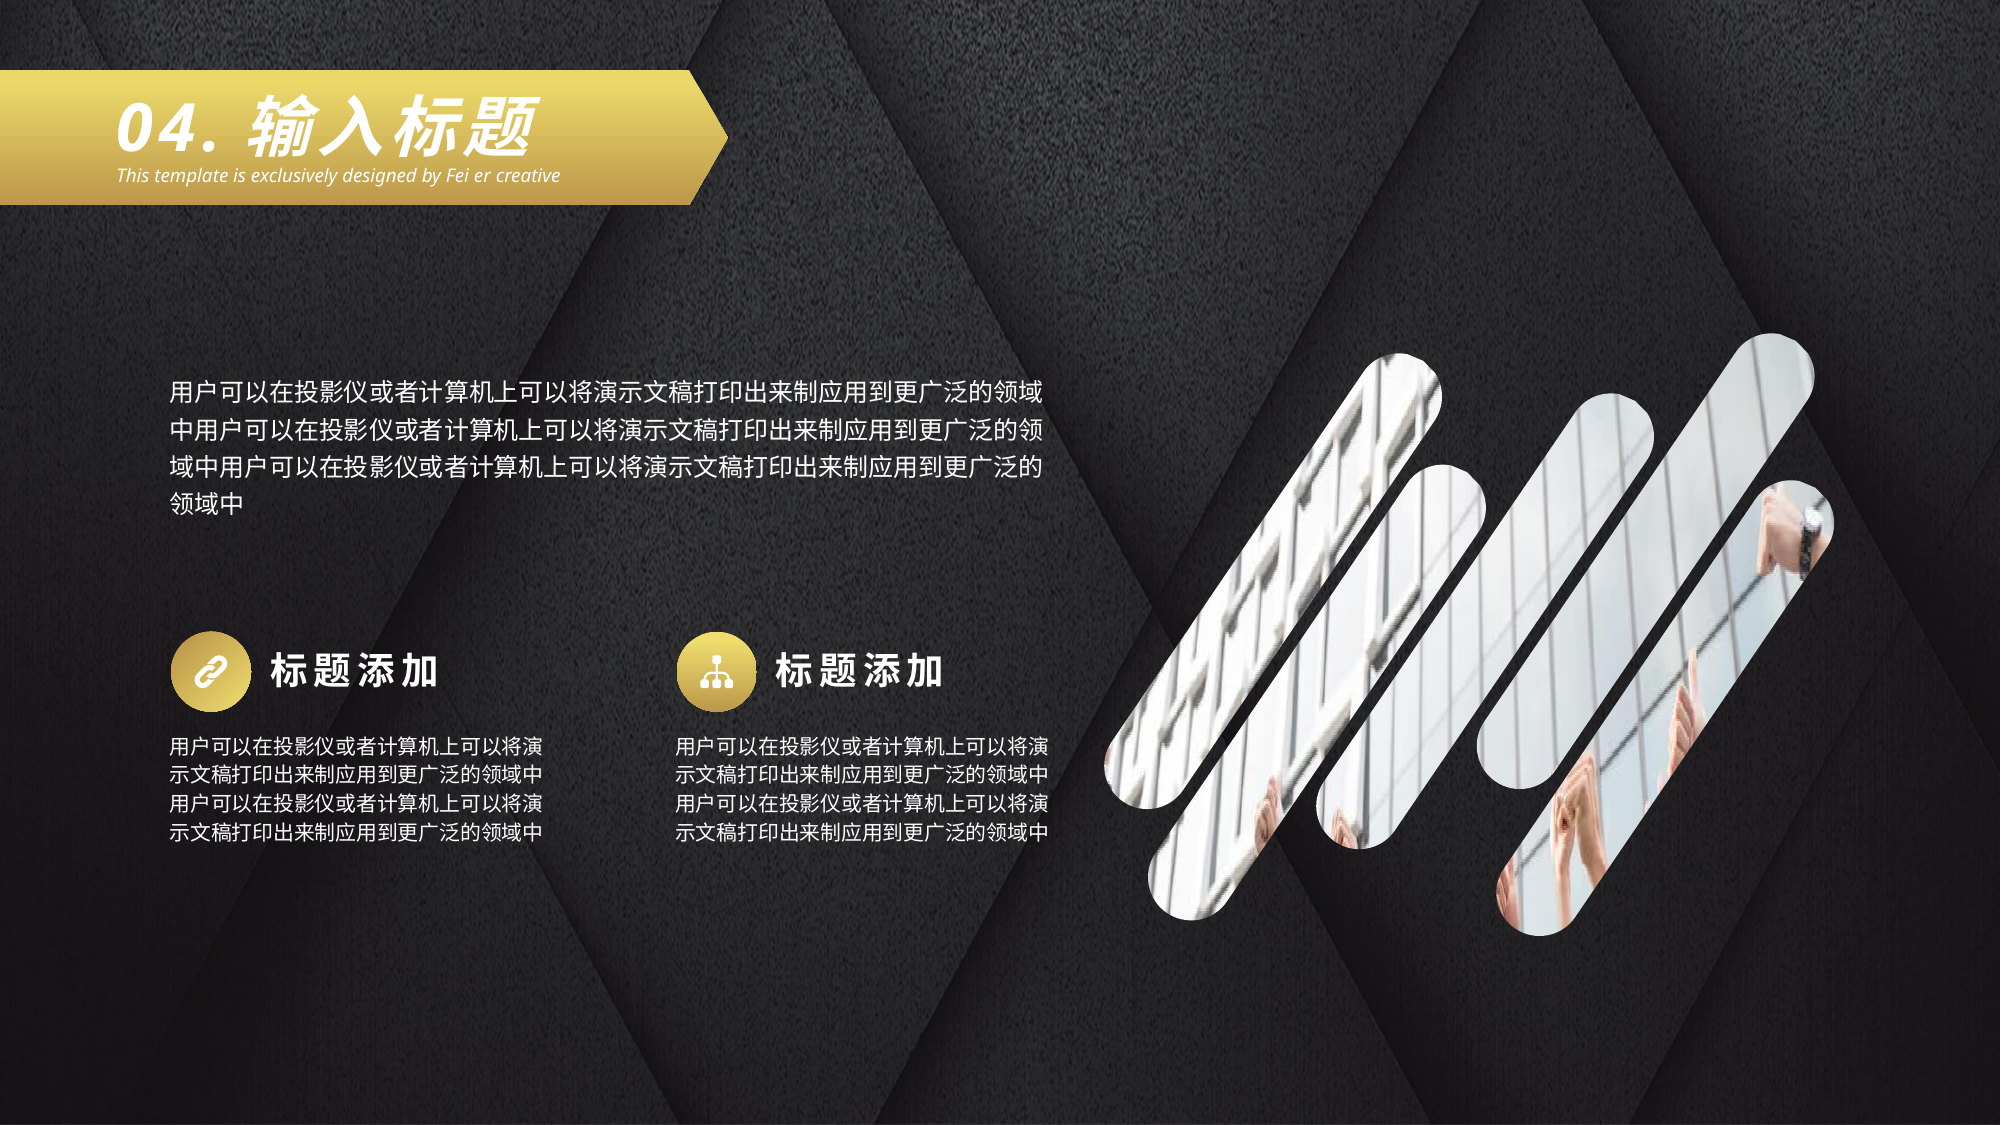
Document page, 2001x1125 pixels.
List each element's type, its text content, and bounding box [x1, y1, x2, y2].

text_box [1147, 463, 1487, 922]
text_box 用户可以在投影仪或者计算机上可以将演示文稿打印出来制应用到更广泛的领域中用户可以在投影仪或者计算机上可以将演示文稿打印出来制应用到更广泛的领域中用户可以在投影仪或者计算机上可以将演示文稿打印出来制应用到更广泛的领域中 [154, 362, 1064, 564]
picture [0, 0, 2000, 1125]
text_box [154, 640, 558, 911]
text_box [660, 640, 1064, 911]
text_box [1495, 479, 1836, 938]
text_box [0, 69, 728, 206]
text_box [1315, 392, 1656, 851]
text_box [676, 631, 757, 712]
text_box [1103, 352, 1444, 811]
text_box [1475, 332, 1816, 791]
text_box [170, 631, 252, 712]
